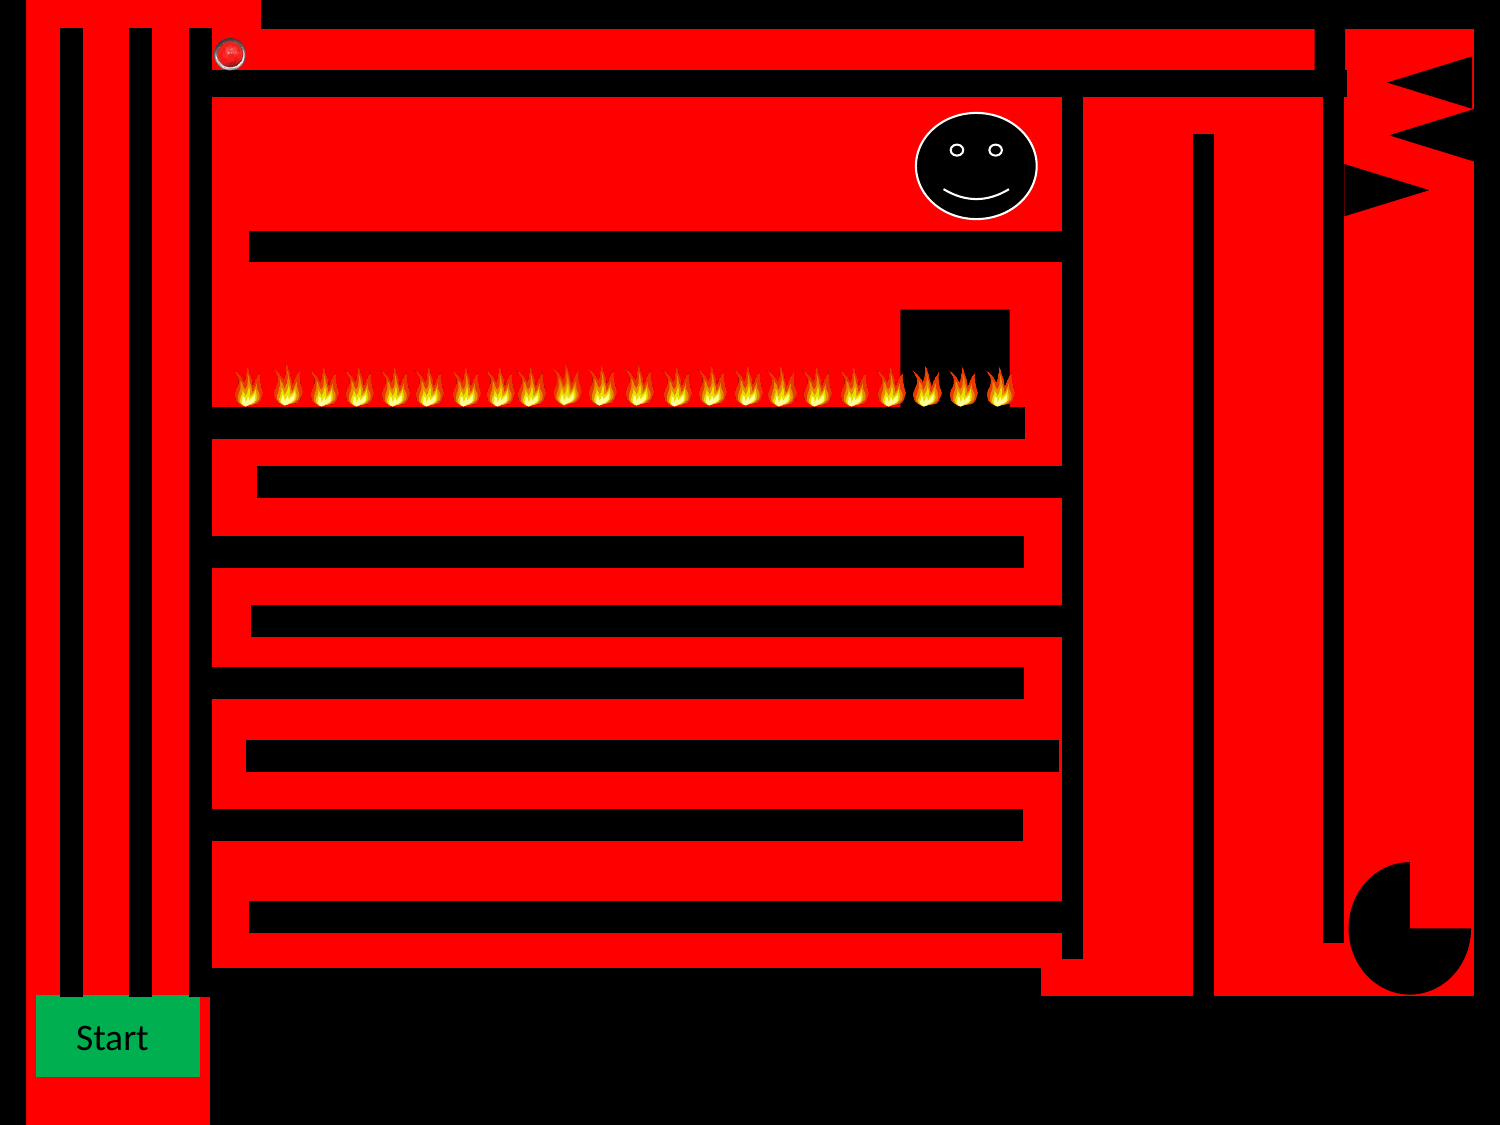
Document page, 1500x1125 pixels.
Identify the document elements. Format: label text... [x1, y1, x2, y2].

picture [189, 0, 1500, 1125]
text_box [36, 995, 200, 1077]
text_box [1383, 55, 1473, 109]
text_box [0, 0, 27, 1125]
text_box Start [61, 1005, 164, 1066]
text_box [1314, 29, 1346, 70]
picture [246, 740, 1060, 772]
text_box [899, 309, 1011, 361]
text_box [914, 111, 1038, 221]
text_box [1385, 108, 1473, 163]
text_box [1347, 861, 1473, 996]
text_box [1344, 162, 1433, 218]
picture [60, 28, 84, 997]
picture [129, 28, 152, 997]
